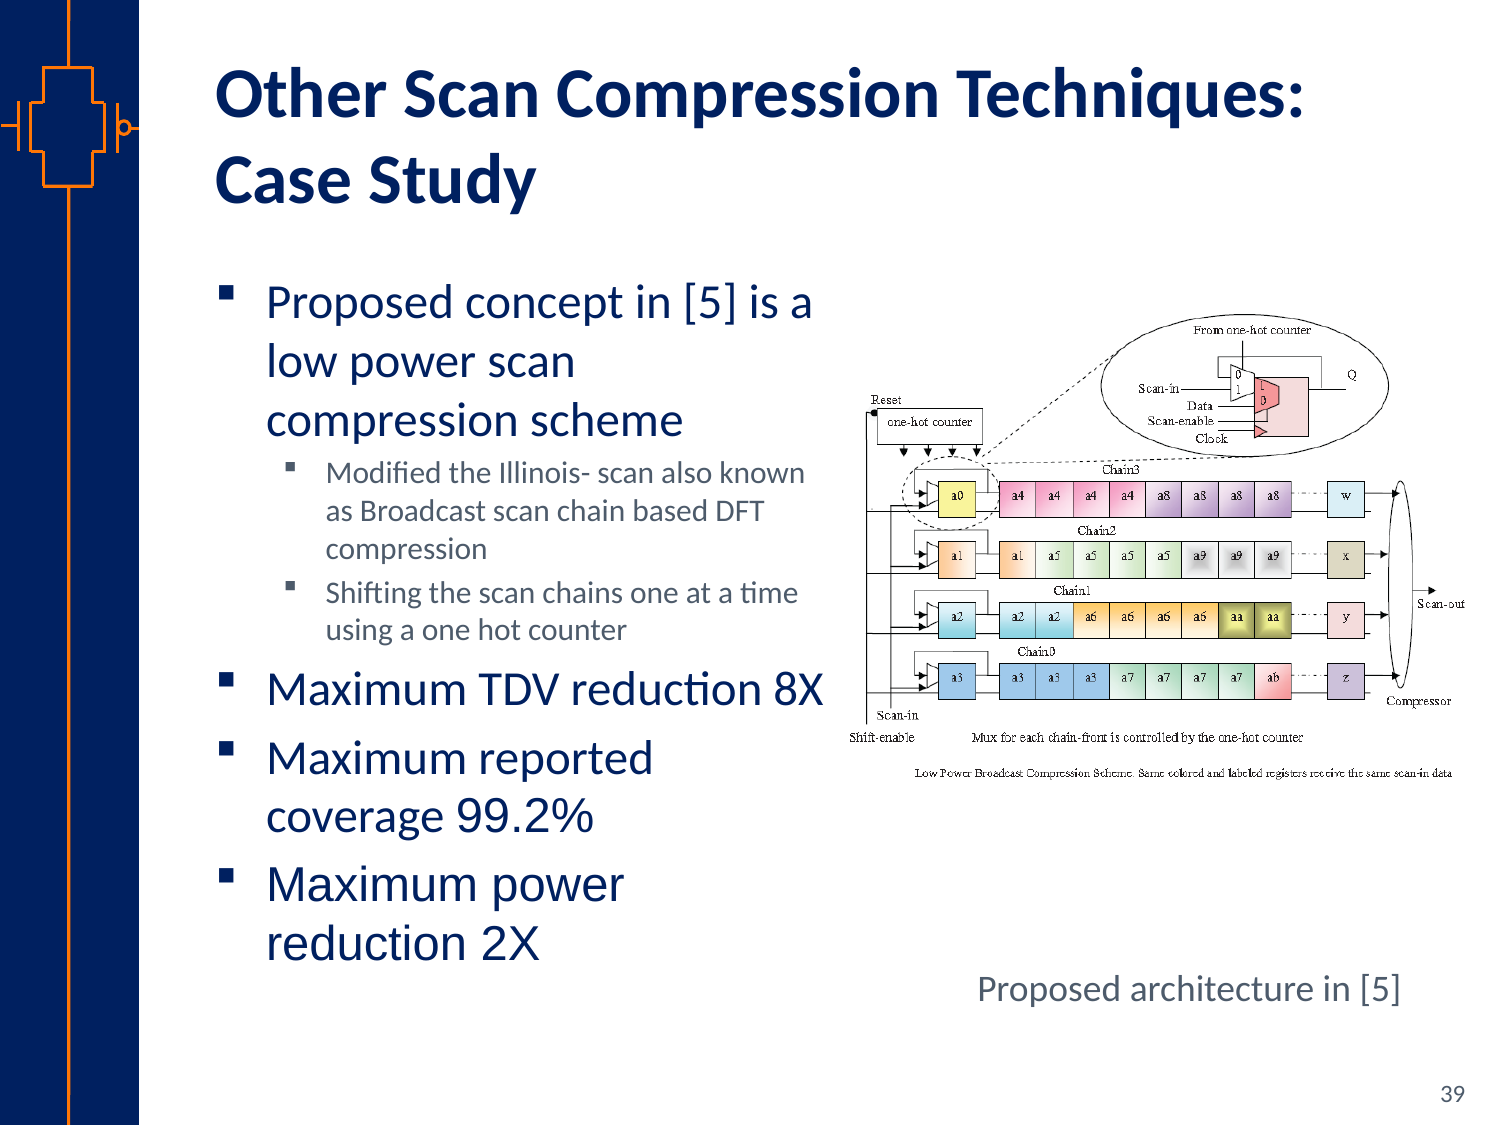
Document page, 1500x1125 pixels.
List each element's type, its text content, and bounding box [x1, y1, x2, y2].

text_box Proposed architecture in [5] [962, 956, 1418, 1017]
slide_number 39 [1425, 1062, 1488, 1123]
list Proposed concept in [5] is a low power scan compression scheme Modified the Illinois- scan also known as Broadcast scan chain based DFT compression Shifting the scan chains one at a time using a one hot counter Maximum TDV reduction 8X Maximum reported coverage 99.2% Maximum power reduction 2X [200, 262, 846, 988]
picture [847, 310, 1466, 780]
title Other Scan Compression Techniques: Case Study [200, 37, 1388, 225]
